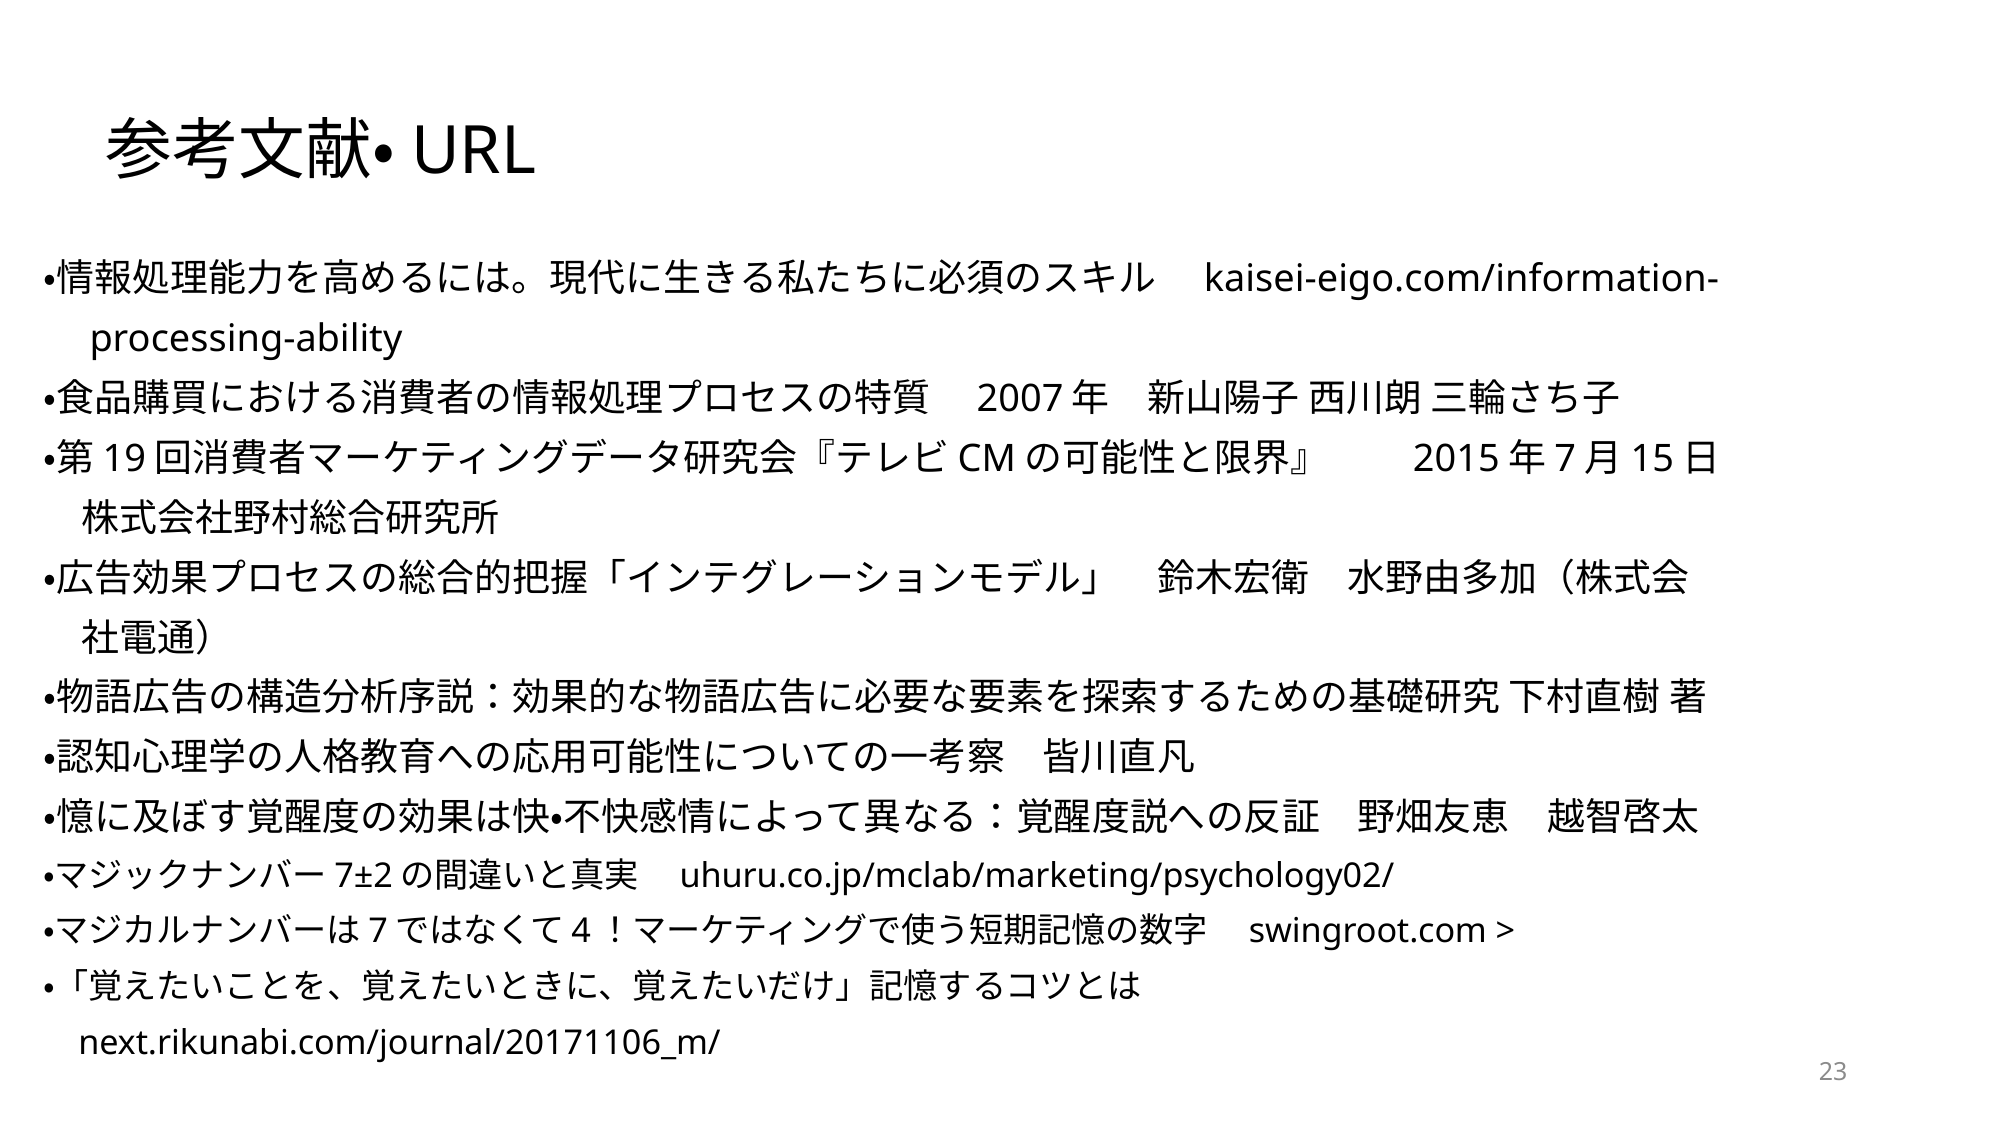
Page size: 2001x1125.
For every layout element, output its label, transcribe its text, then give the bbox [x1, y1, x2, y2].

slide_number 23 [1412, 1042, 1863, 1103]
subtitle ・情報処理能力を高めるには。現代に生きる私たちに必須のスキル kaisei-eigo.com/information- processing-ability ・食品購買における消費者の情報処理プロセスの特質 2007年 新山陽子 西川朗 三輪さち子 ・第19回消費者マーケティングデータ研究会『テレビCMの可能性と限界』 2015年7月15日 株式会社野村総合研究所 ・広告効果プロセスの総合的把握「インテグレーションモデル」 鈴木宏衛 水野由多加（株式会 社電通） ・物語広告の構造分析序説：効果的な物語広告に必要な要素を探索するための基礎研究 下村直樹 著 ・認知心理学の人格教育への応用可能性についての一考察 皆川直凡 ・憶に及ぼす覚醒度の効果は快・不快感情によって異なる：覚醒度説への反証 野畑友恵 越智啓太 ・マジックナンバー7±2の間違いと真実 uhuru.co.jp/mclab/marketing/psychology02/ ・マジカルナンバーは7ではなくて4！マーケティングで使う短期記憶の数字 swingroot.com > ・「覚えたいことを、覚えたいときに、覚えたいだけ」記憶するコツとは next.rikunabi.com/journal/20171106_m/ [28, 251, 1972, 1073]
title 参考文献・URL [0, 100, 643, 195]
